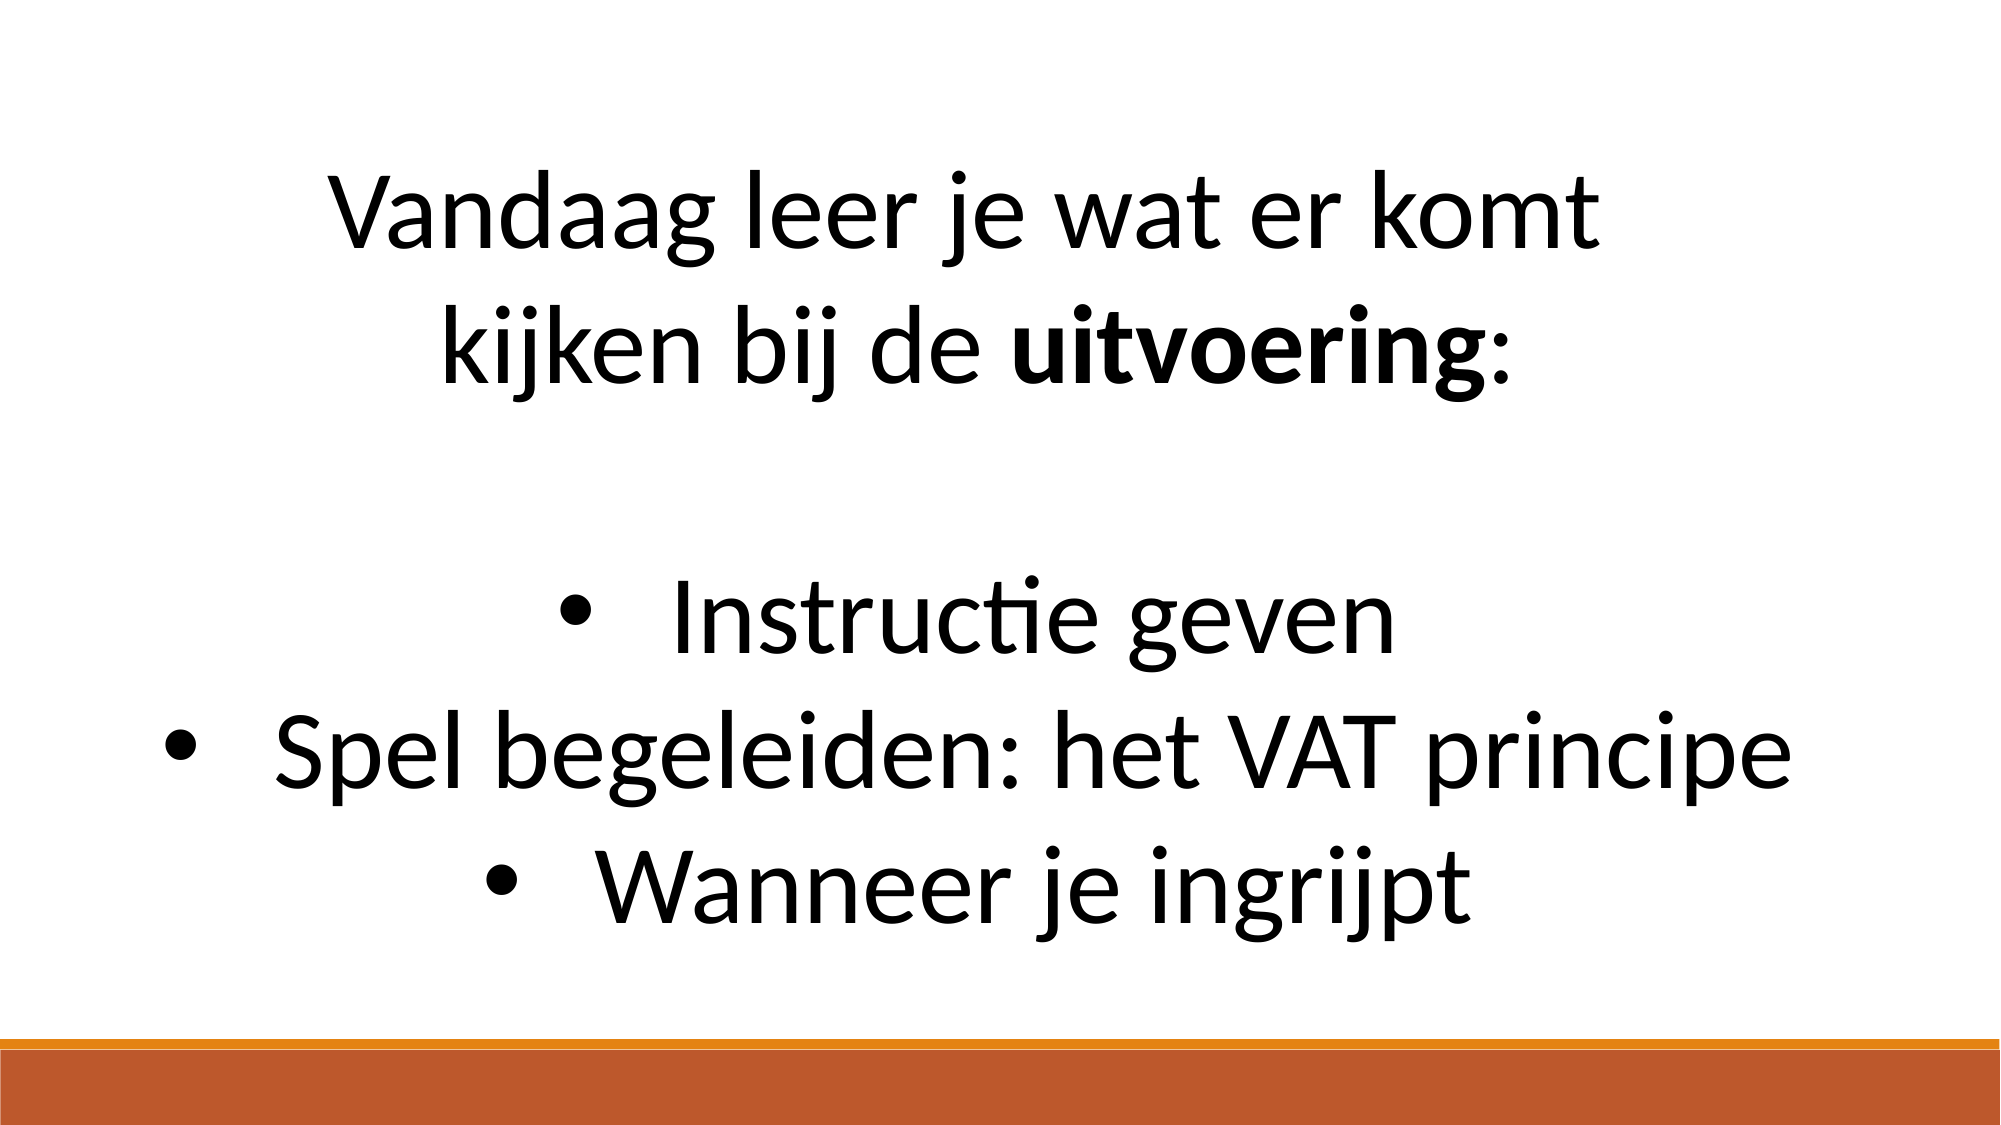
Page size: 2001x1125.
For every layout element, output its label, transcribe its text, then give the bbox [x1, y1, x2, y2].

text_box Vandaag leer je wat er komt kijken bij de uitvoering: Instructie geven Spel begeleiden: het VAT principe Wanneer je ingrijpt [145, 128, 1811, 954]
